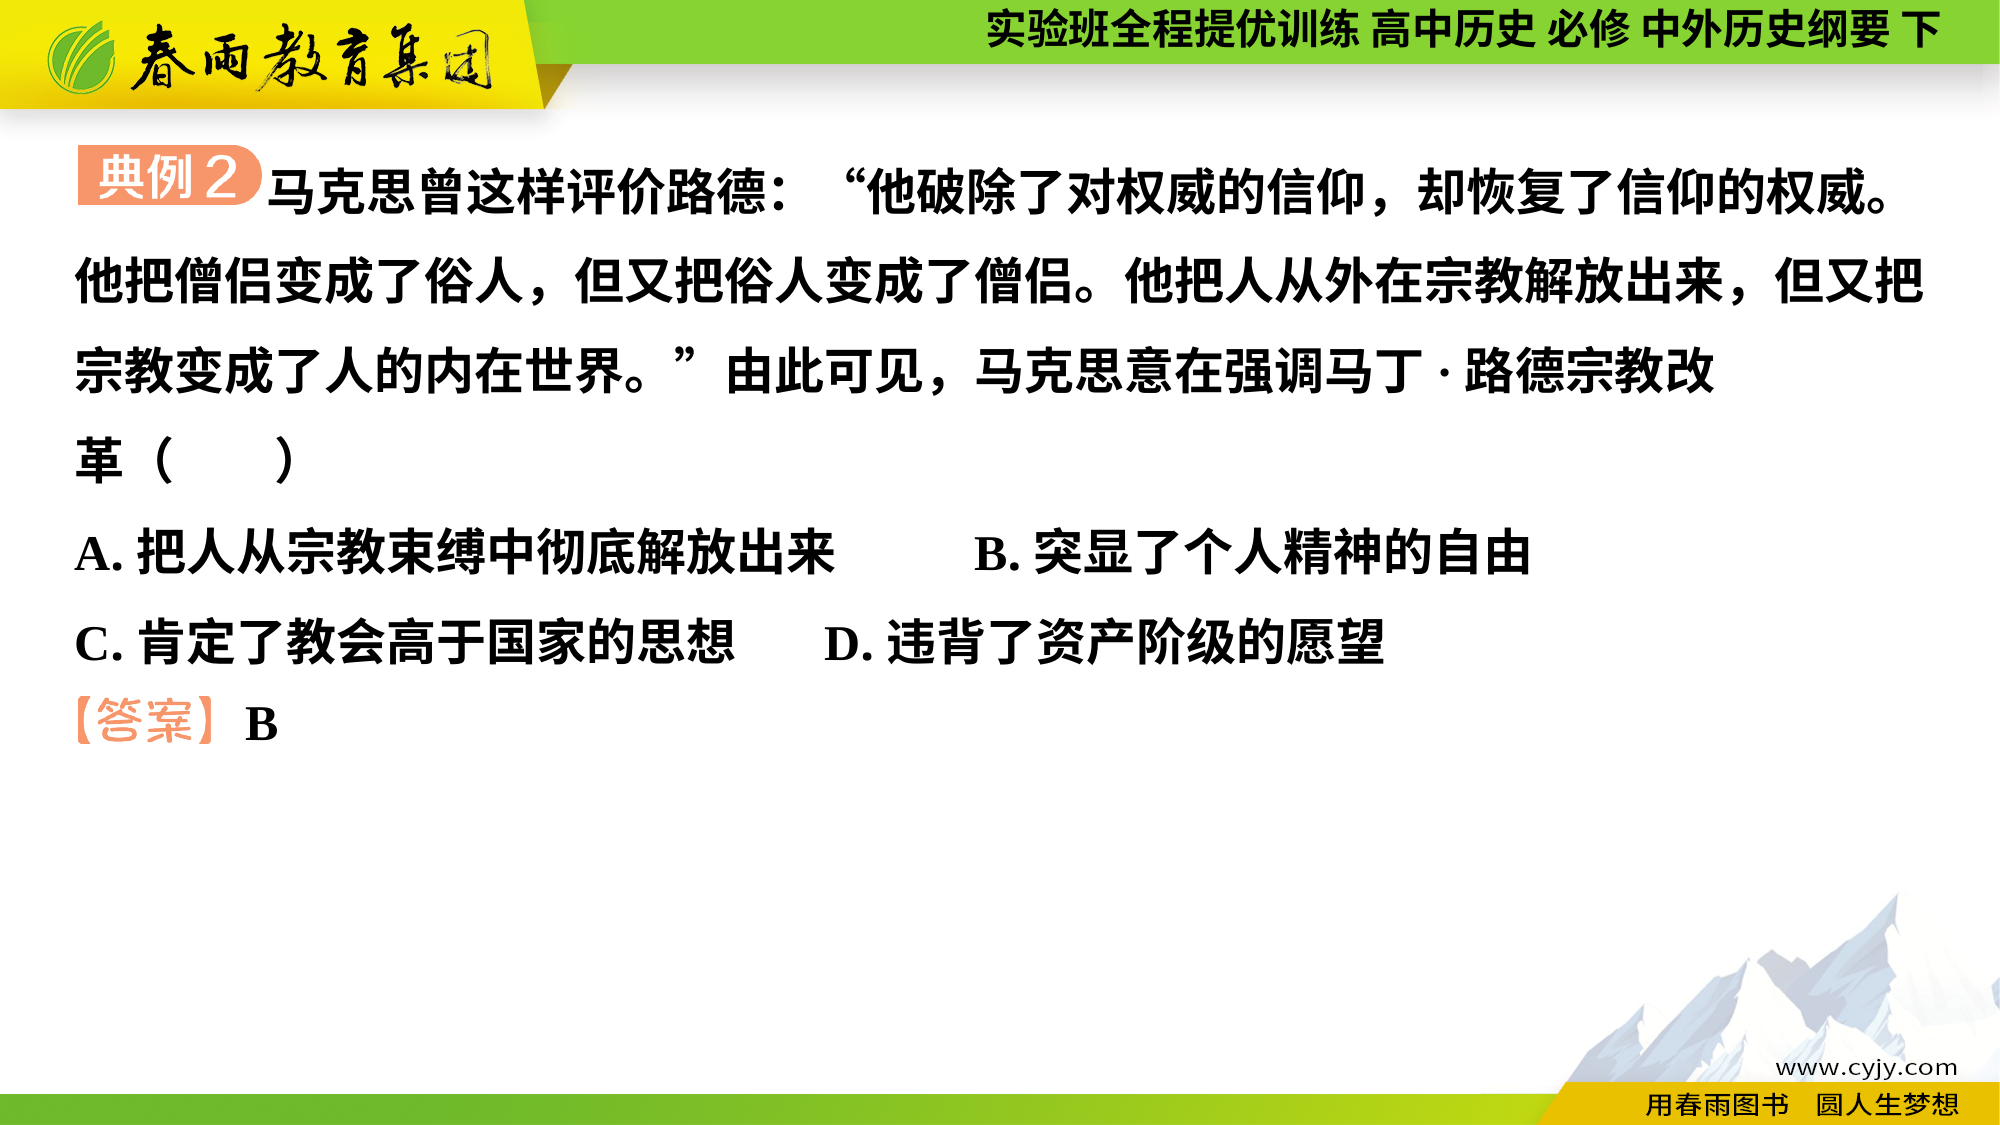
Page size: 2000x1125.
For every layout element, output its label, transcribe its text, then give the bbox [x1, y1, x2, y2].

text_box B [230, 682, 294, 758]
picture [0, 0, 2000, 1125]
list 马克思曾这样评价路德：“他破除了对权威的信仰，却恢复了信仰的权威。他把僧侣变成了俗人，但又把俗人变成了僧侣。他把人从外在宗教解放出来，但又把宗教变成了人的内在世界。”由此可见，马克思意在强调马丁·路德宗教改 革（ ） A.把人从宗教束缚中彻底解放出来 B.突显了个人精神的自由 C.肯定了教会高于国家的思想 D.违背了资产阶级的愿望 [59, 122, 1944, 683]
